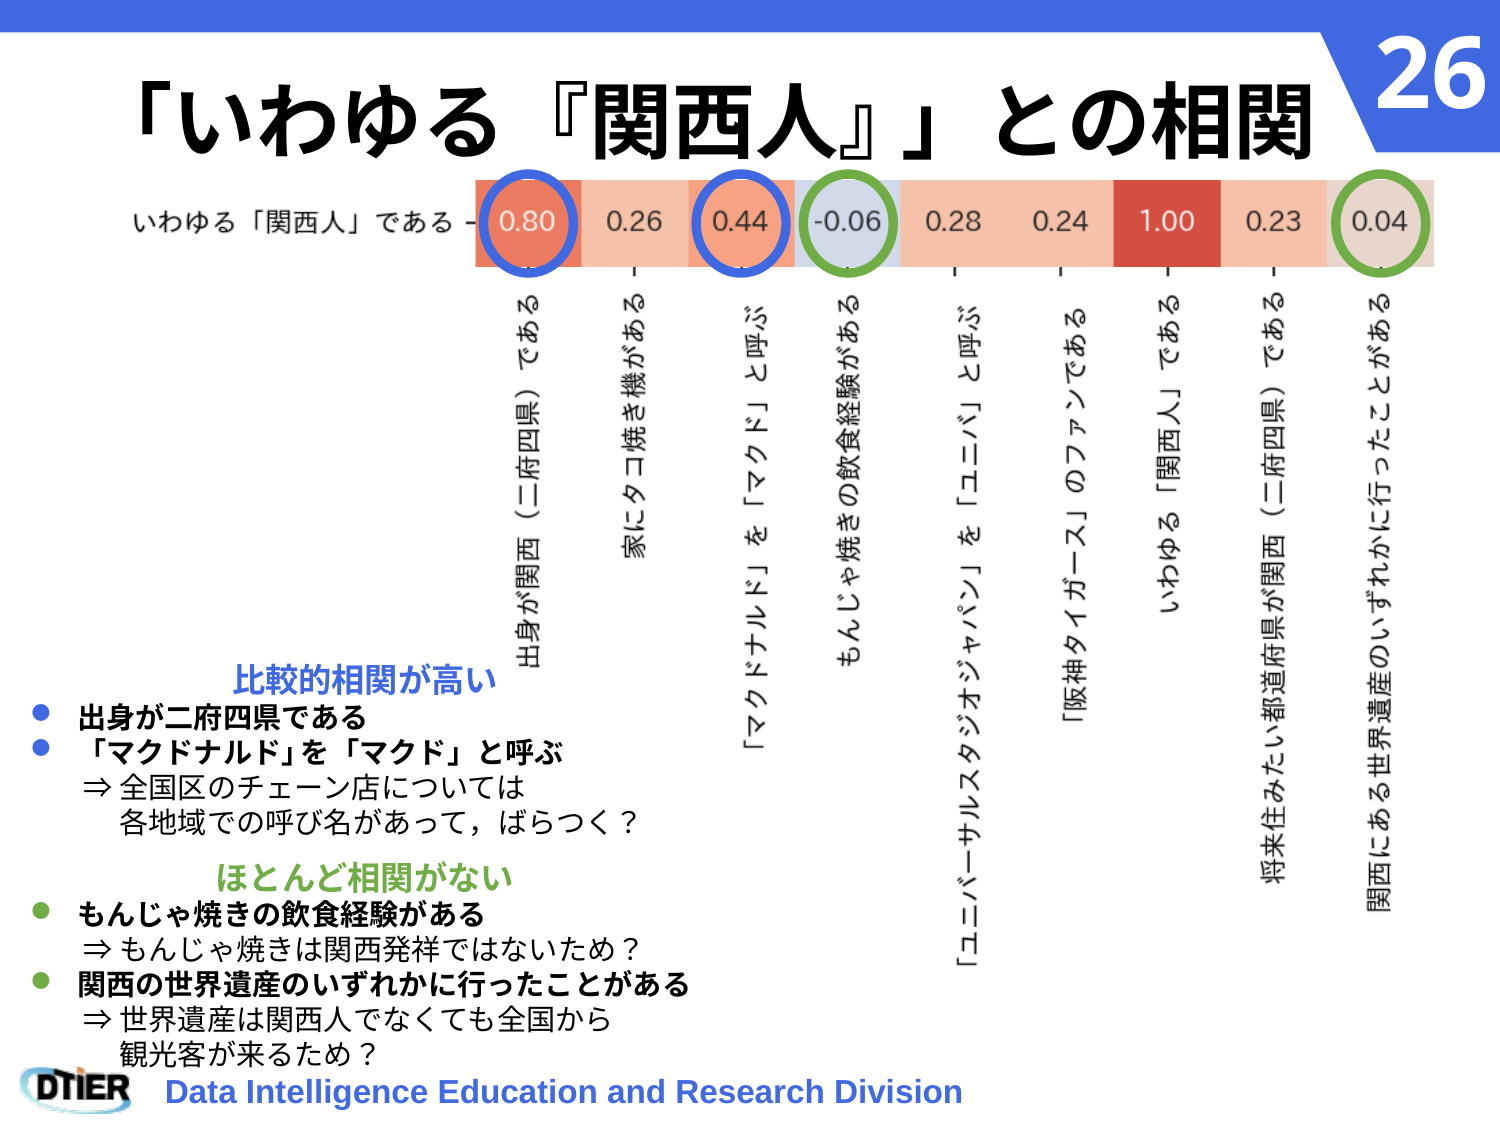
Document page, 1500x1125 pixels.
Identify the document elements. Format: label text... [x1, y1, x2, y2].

text_box [719, 173, 763, 179]
text_box ほとんど相関がない もんじゃ焼きの飲食経験がある ⇒ もんじゃ焼きは関西発祥ではないため？ 関西の世界遺産のいずれかに行ったことがある ⇒ 世界遺産は関西人でなくても全国から 観光客が来るため？ [15, 849, 715, 1079]
text_box [1359, 173, 1403, 179]
text_box 比較的相関が高い 出身が二府四県である 「マクドナルド」を「マクド」と呼ぶ ⇒ 全国区のチェーン店については 各地域での呼び名があって，ばらつく？ [15, 652, 466, 847]
text_box [826, 173, 870, 179]
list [108, 179, 1458, 269]
text_box [506, 173, 551, 179]
title 「いわゆる『関西人』」との相関 [75, 59, 1397, 180]
picture [466, 267, 1458, 995]
picture [19, 1079, 131, 1114]
